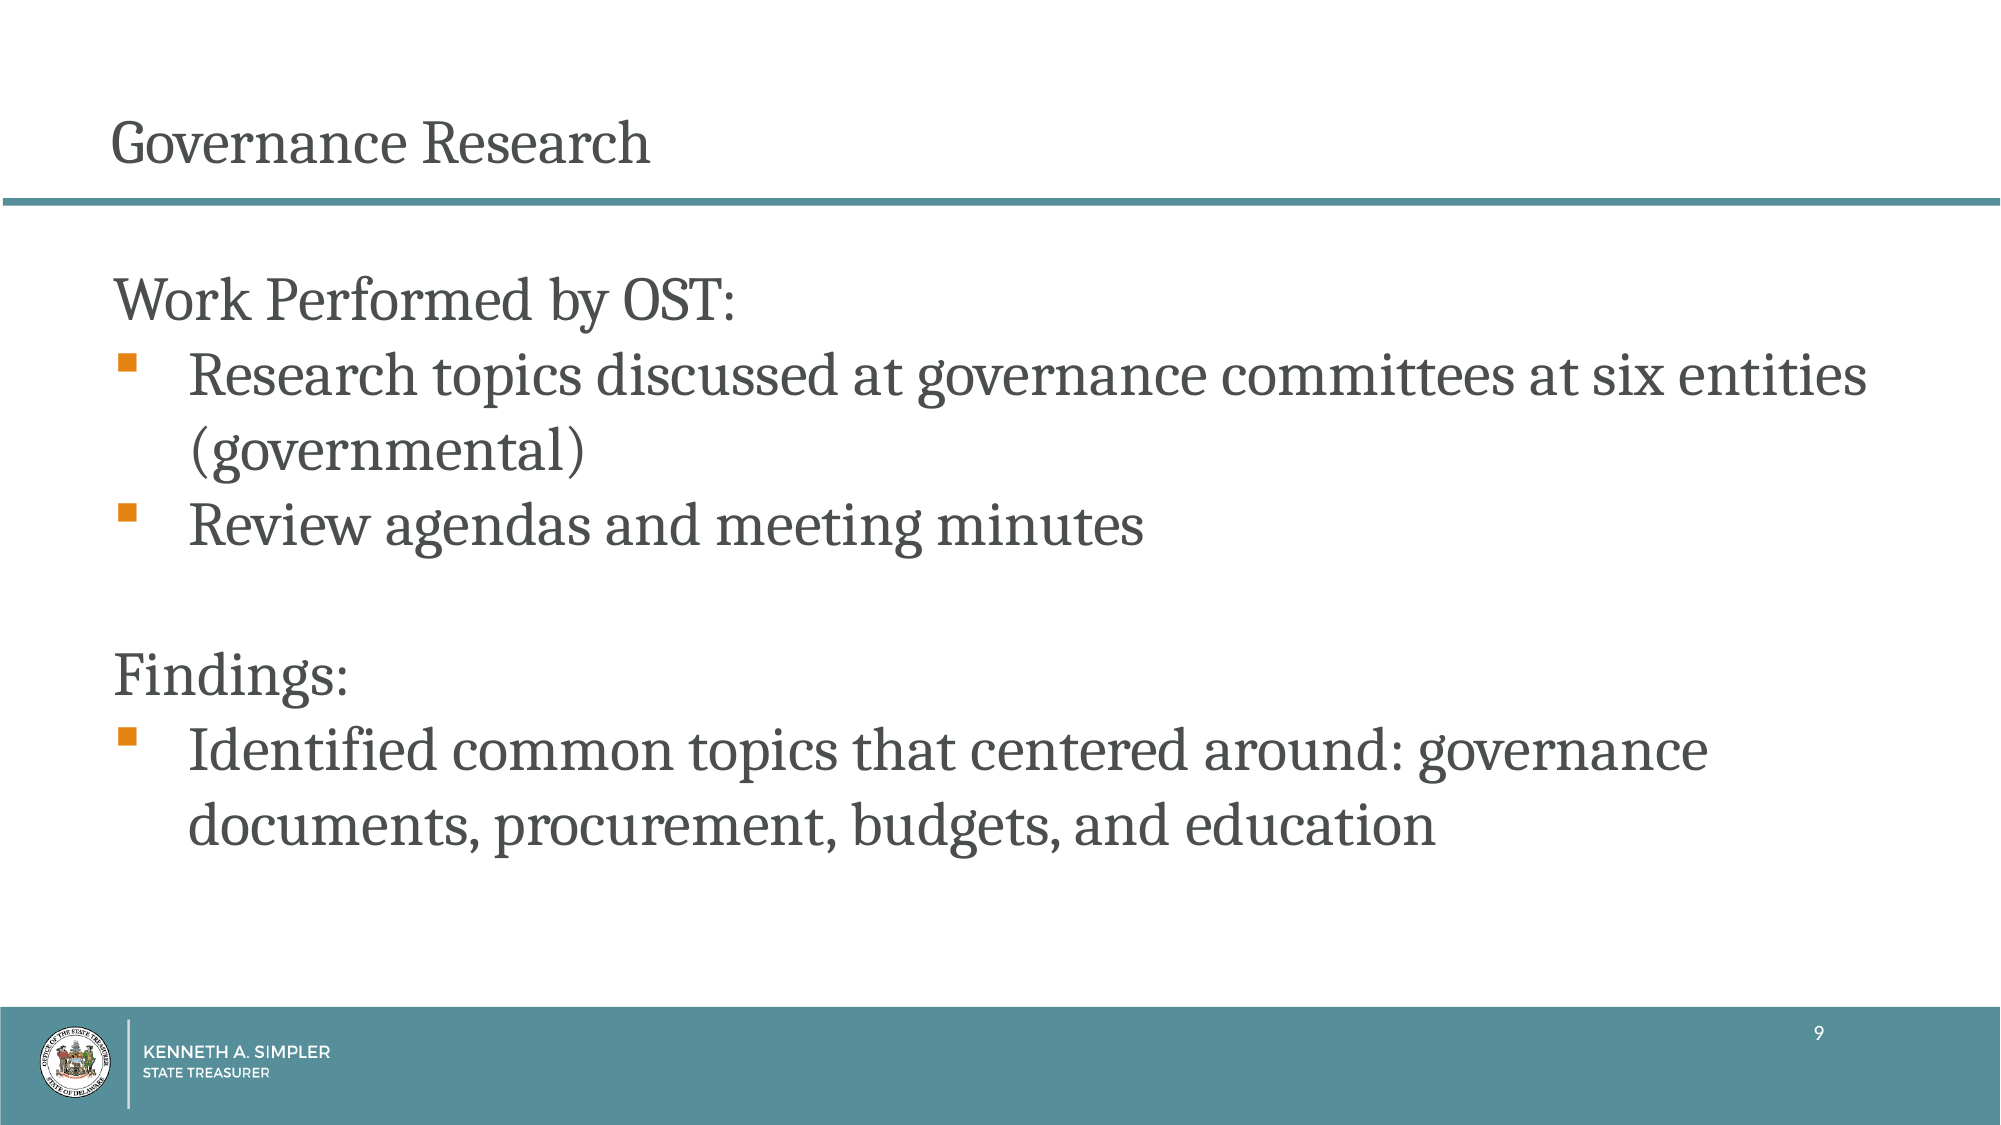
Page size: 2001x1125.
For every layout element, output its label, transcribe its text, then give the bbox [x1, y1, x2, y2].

text_box Work Performed by OST: Research topics discussed at governance committees at six entities (governmental) Review agendas and meeting minutes Findings: Identified common topics that centered around: governance documents, procurement, budgets, and education [98, 250, 1921, 865]
slide_number 9 [1620, 1006, 1840, 1057]
text_box Governance Research [78, 102, 1729, 191]
picture [15, 998, 345, 1125]
